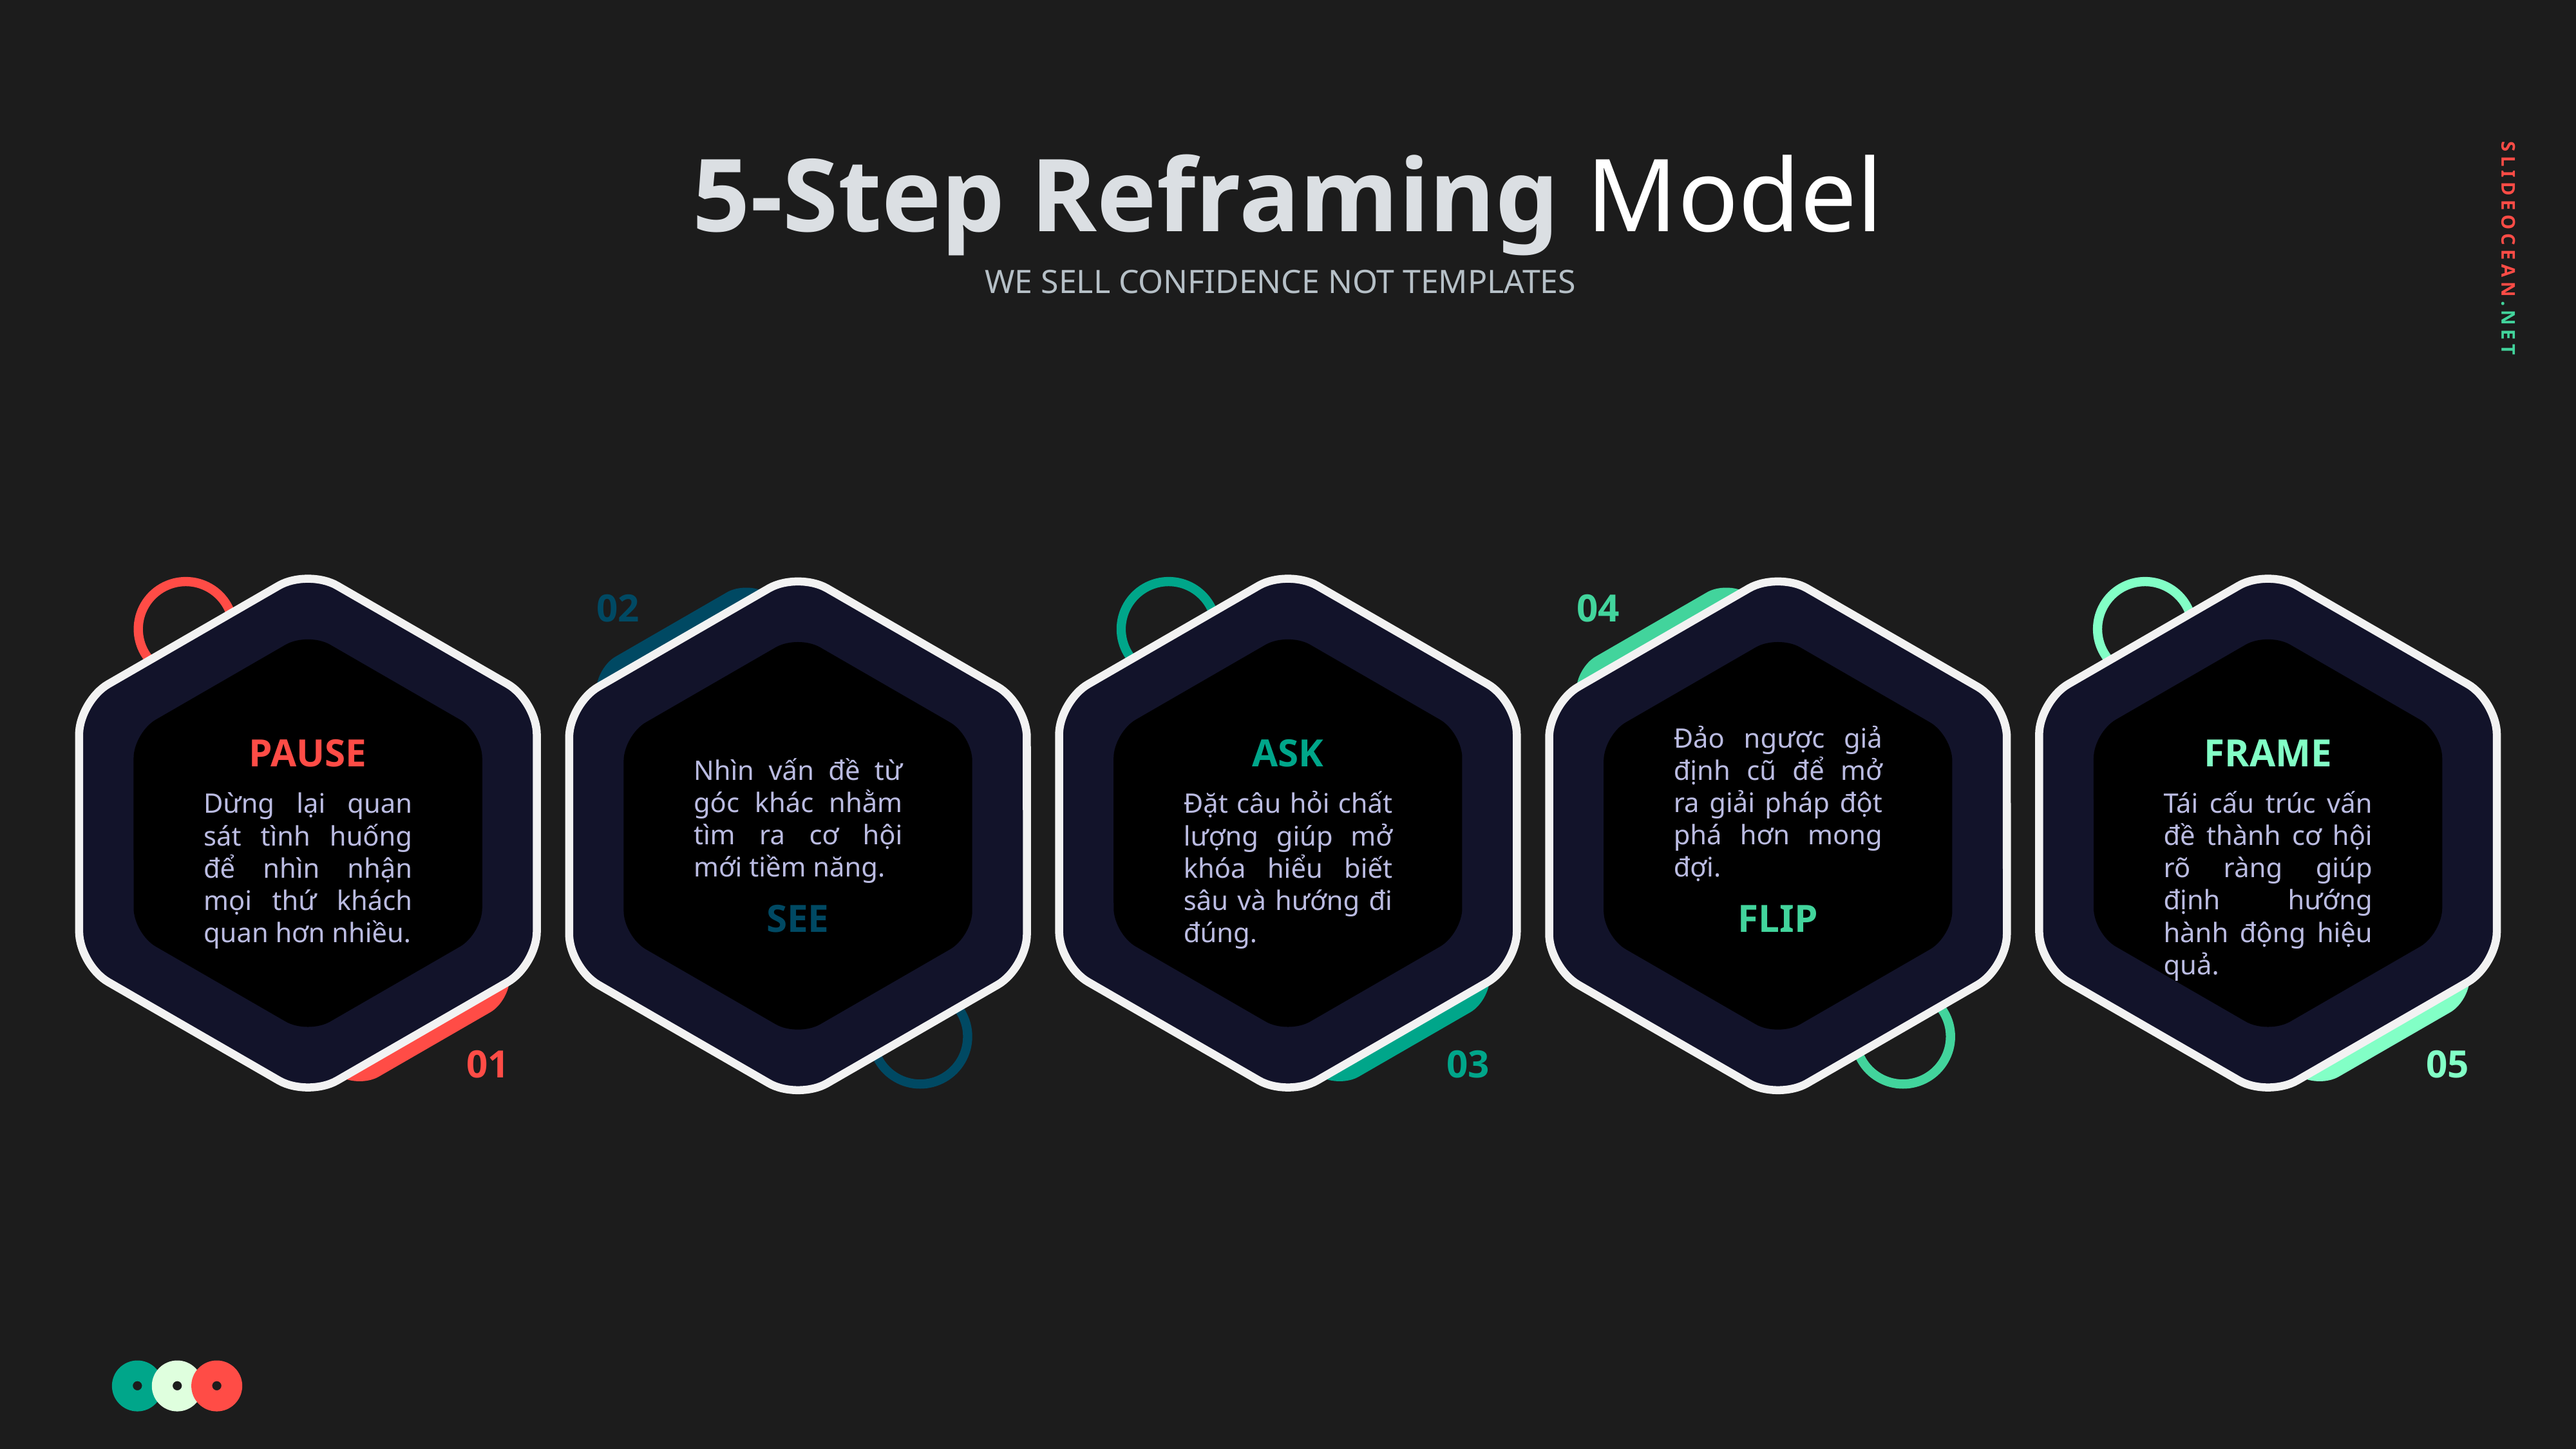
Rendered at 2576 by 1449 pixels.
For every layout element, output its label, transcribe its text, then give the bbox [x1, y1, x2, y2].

text_box [170, 576, 202, 578]
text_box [1636, 714, 1920, 945]
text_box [1549, 581, 2007, 1091]
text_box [656, 746, 940, 945]
text_box 5-Step Reframing Model [683, 126, 1893, 257]
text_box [569, 581, 1027, 1091]
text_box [2038, 578, 2497, 1088]
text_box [166, 724, 450, 954]
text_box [2126, 724, 2410, 954]
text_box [79, 578, 538, 1088]
text_box WE SELL CONFIDENCE NOT TEMPLATES [975, 256, 1586, 305]
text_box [1146, 724, 1430, 954]
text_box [1059, 578, 1517, 1088]
text_box [2129, 576, 2161, 578]
text_box [1153, 576, 1185, 578]
